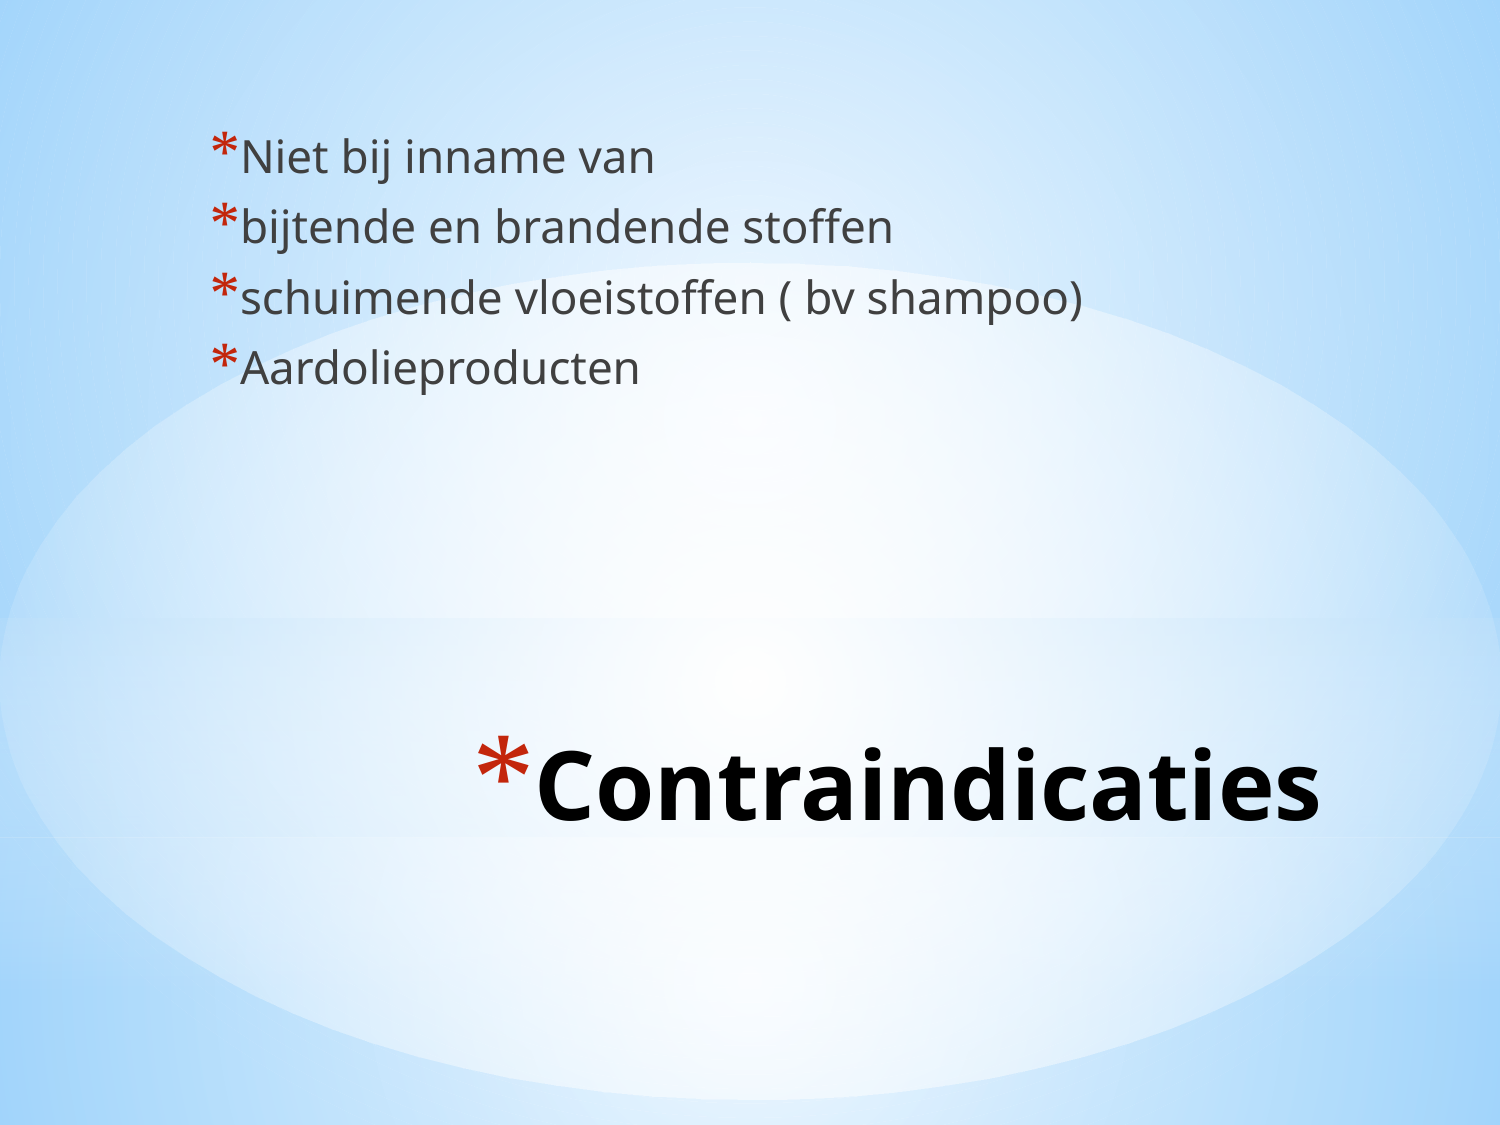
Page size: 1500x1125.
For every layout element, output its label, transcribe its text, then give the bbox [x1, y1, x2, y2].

title Contraindicaties [294, 717, 1363, 905]
list Niet bij inname van bijtende en brandende stoffen schuimende vloeistoffen ( bv shampoo) Aardolieproducten [187, 120, 1238, 690]
